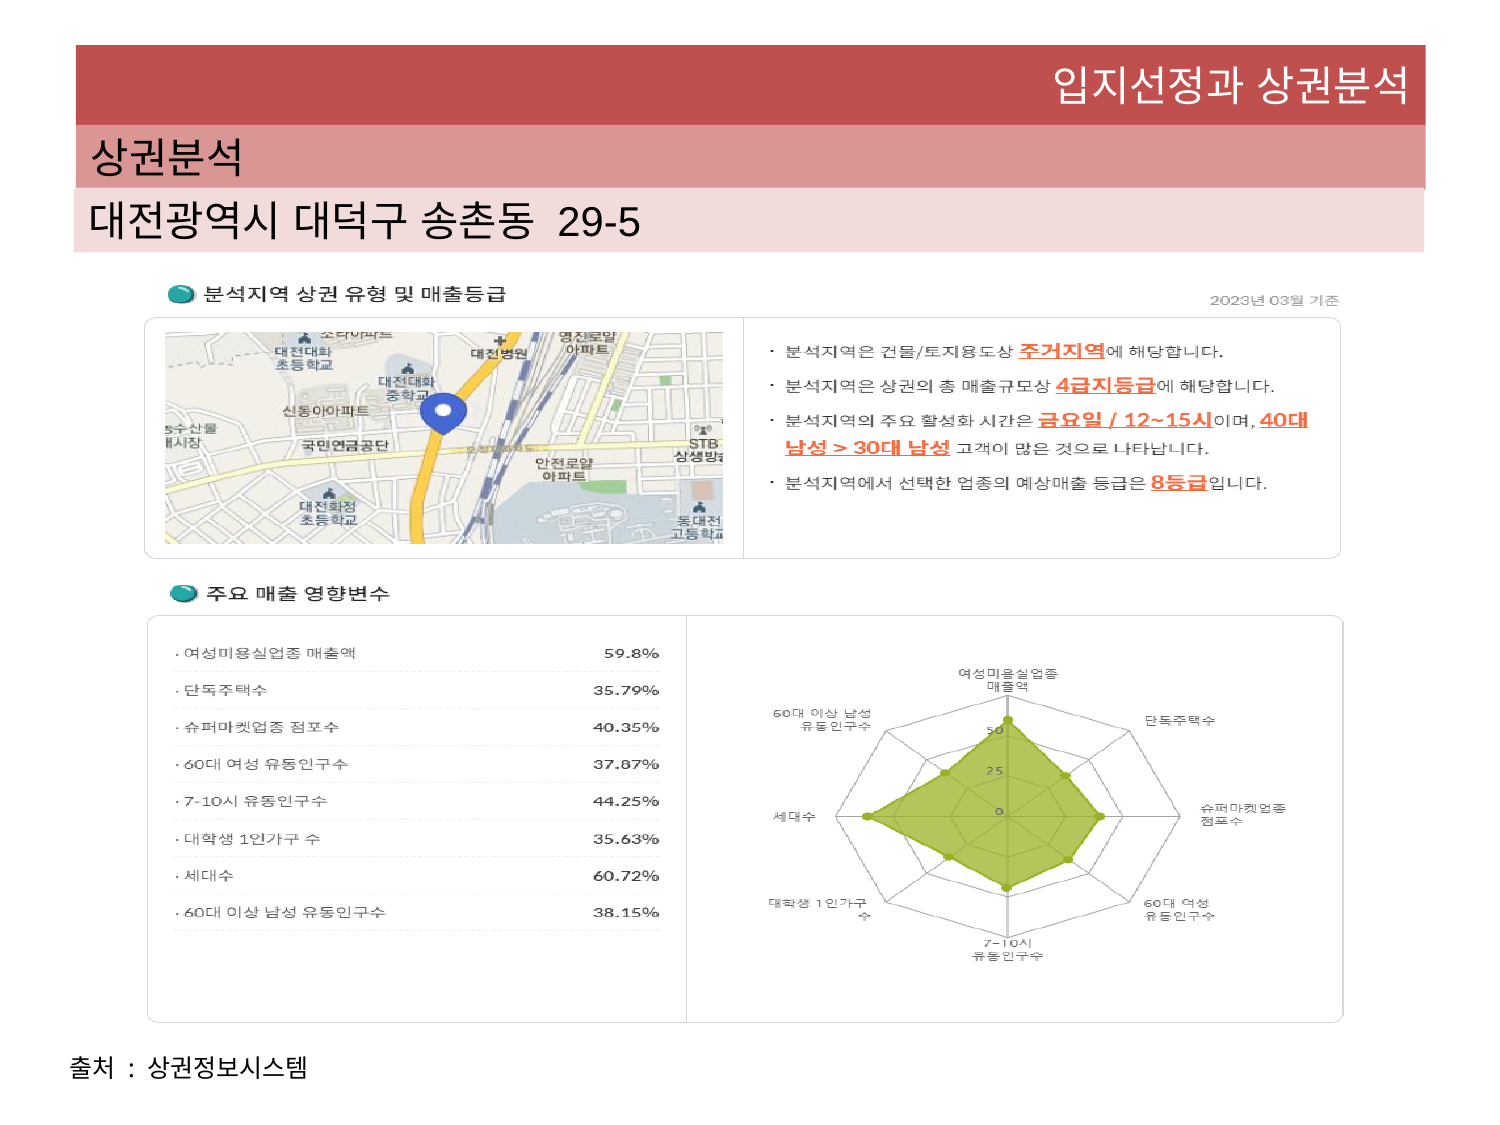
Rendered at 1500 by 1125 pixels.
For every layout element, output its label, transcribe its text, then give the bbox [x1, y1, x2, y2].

text_box 출처 : 상권정보시스템 [54, 1044, 324, 1090]
text_box 입지선정과 상권분석 [75, 45, 1426, 124]
text_box 상권분석 [75, 124, 1426, 190]
picture [134, 278, 1364, 1036]
text_box 대전광역시 대덕구 송촌동 29-5 [74, 187, 1425, 253]
